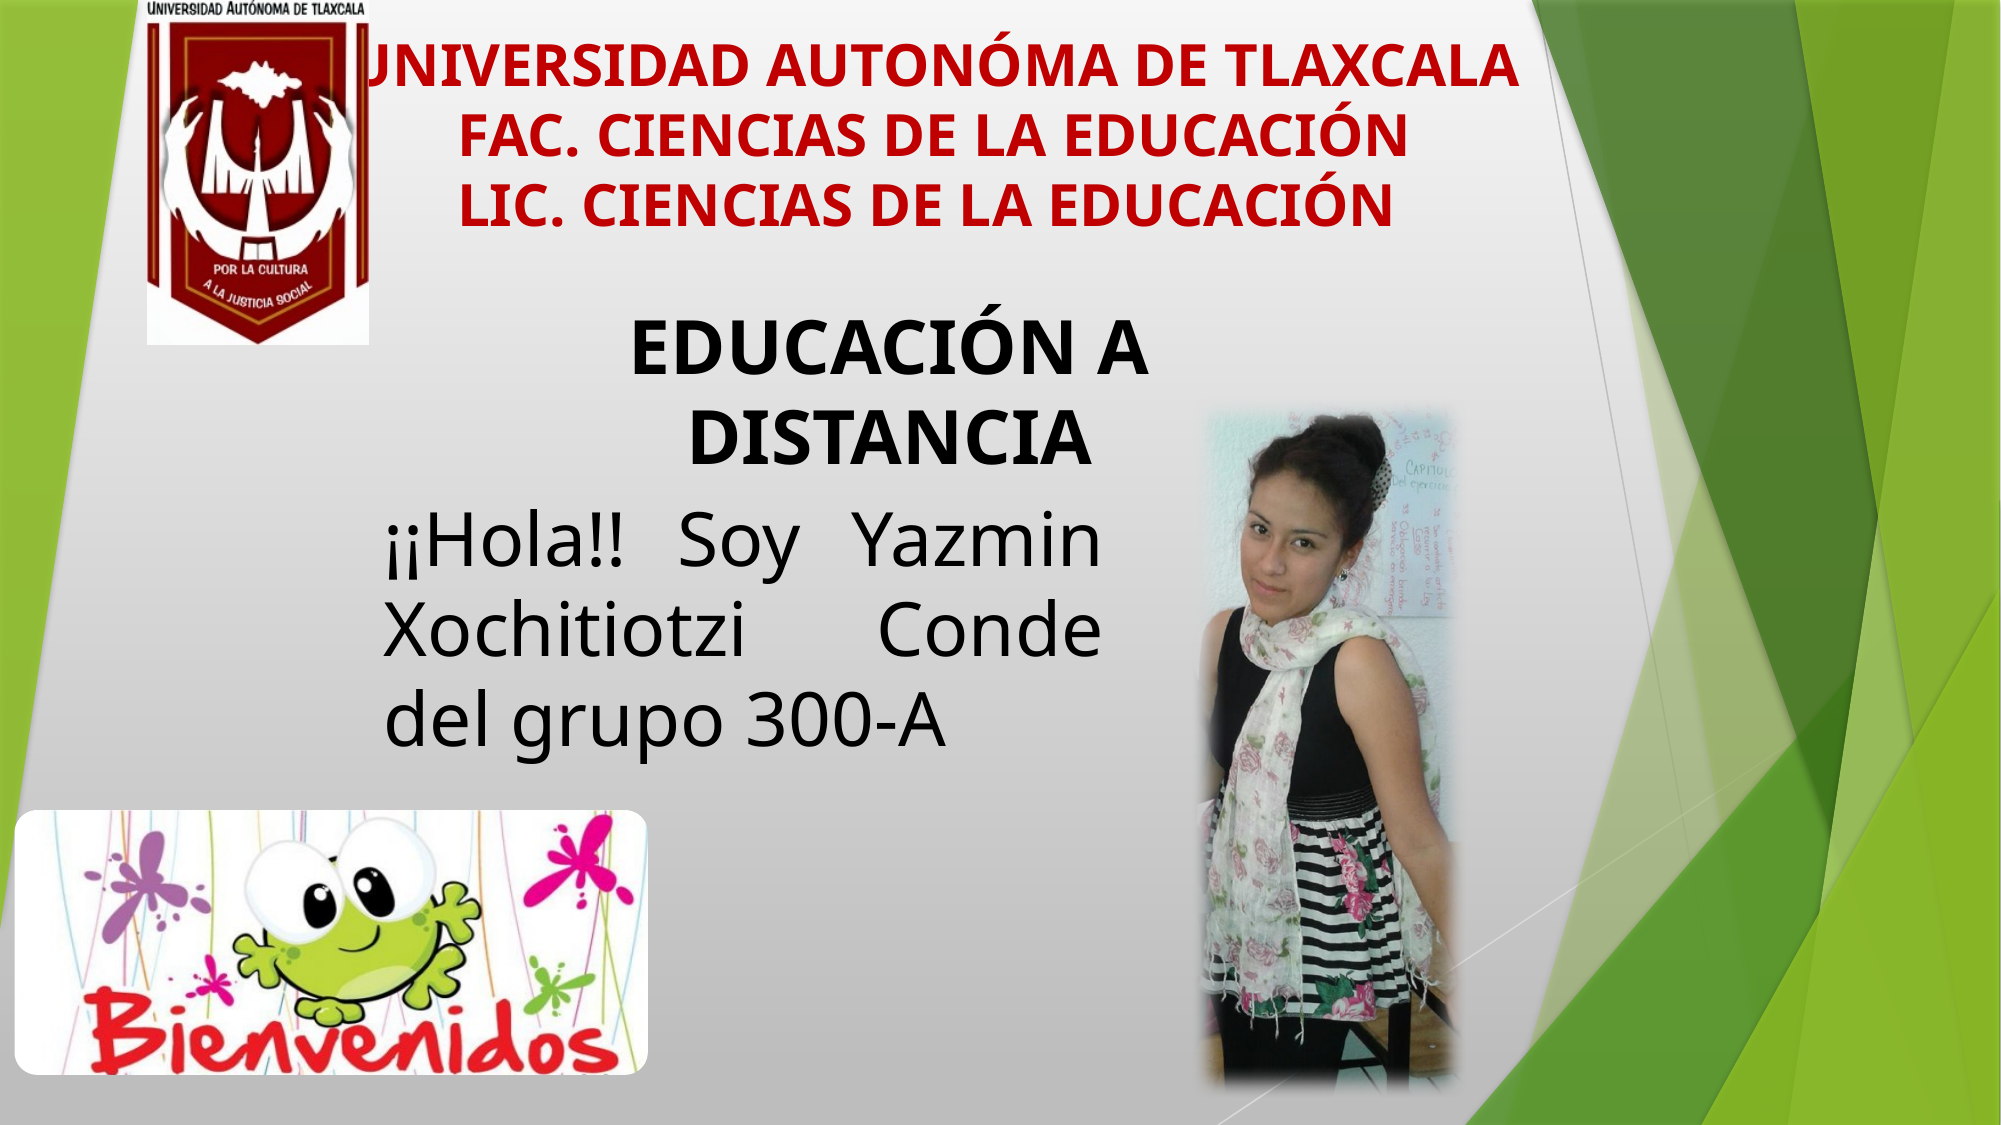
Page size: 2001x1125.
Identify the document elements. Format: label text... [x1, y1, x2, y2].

text_box ¡¡Hola!! Soy Yazmin Xochitiotzi Conde del grupo 300-A [368, 484, 1119, 769]
text_box EDUCACIÓN A DISTANCIA [449, 291, 1330, 487]
picture [13, 809, 649, 1076]
picture [147, 0, 370, 346]
text_box UNIVERSIDAD AUTONÓMA DE TLAXCALA FAC. CIENCIAS DE LA EDUCACIÓN LIC. CIENCIAS DE LA EDUCACIÓN [374, 21, 1538, 246]
picture [1191, 397, 1468, 1100]
